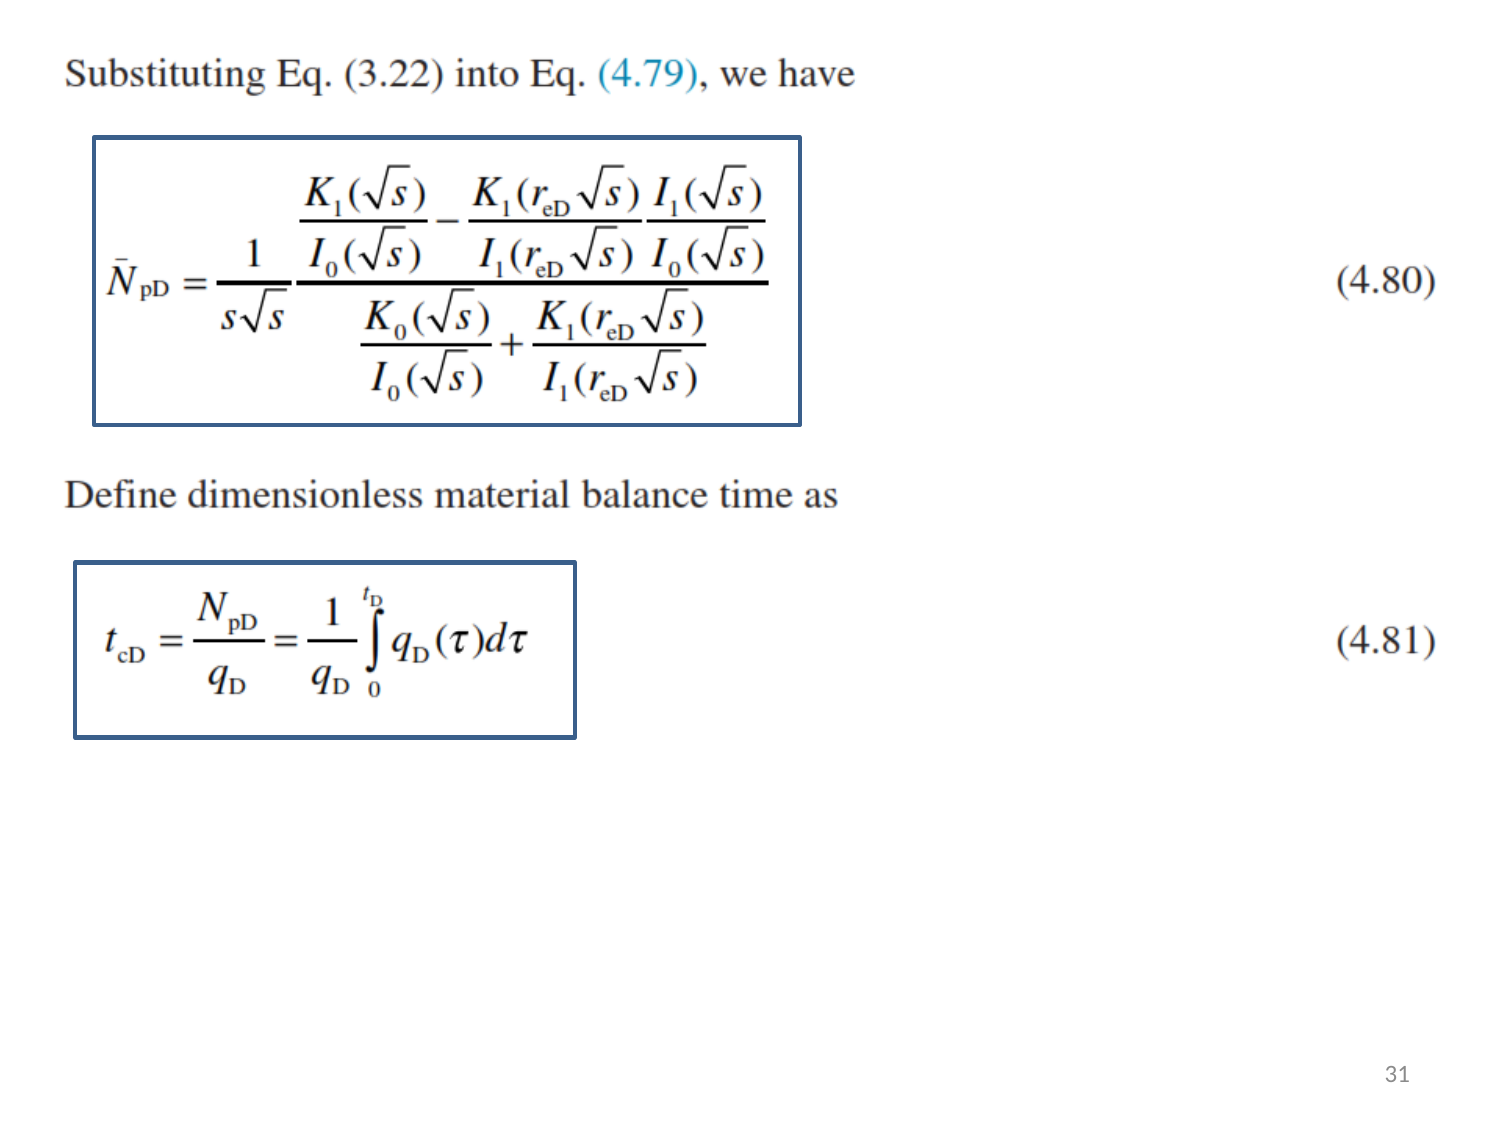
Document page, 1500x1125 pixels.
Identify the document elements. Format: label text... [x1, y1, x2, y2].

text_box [37, 49, 1454, 738]
slide_number 31 [1074, 1042, 1425, 1103]
